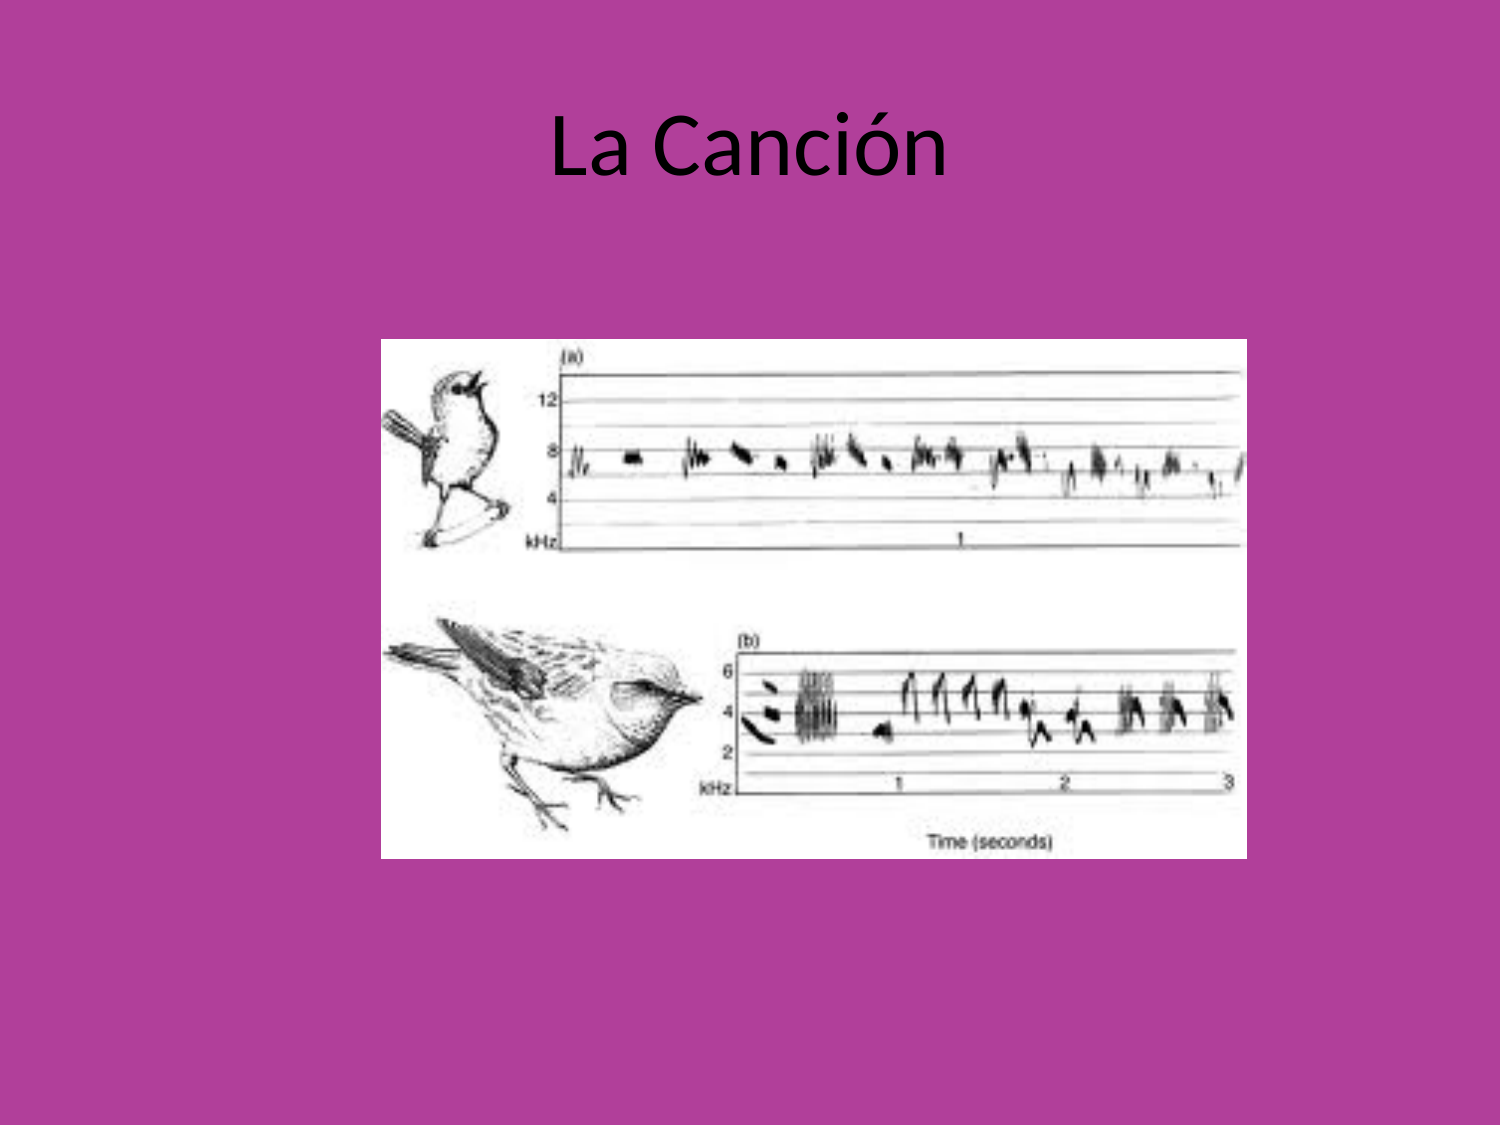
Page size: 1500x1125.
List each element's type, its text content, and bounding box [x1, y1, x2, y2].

title La Canción [75, 45, 1425, 233]
picture [381, 339, 1247, 859]
